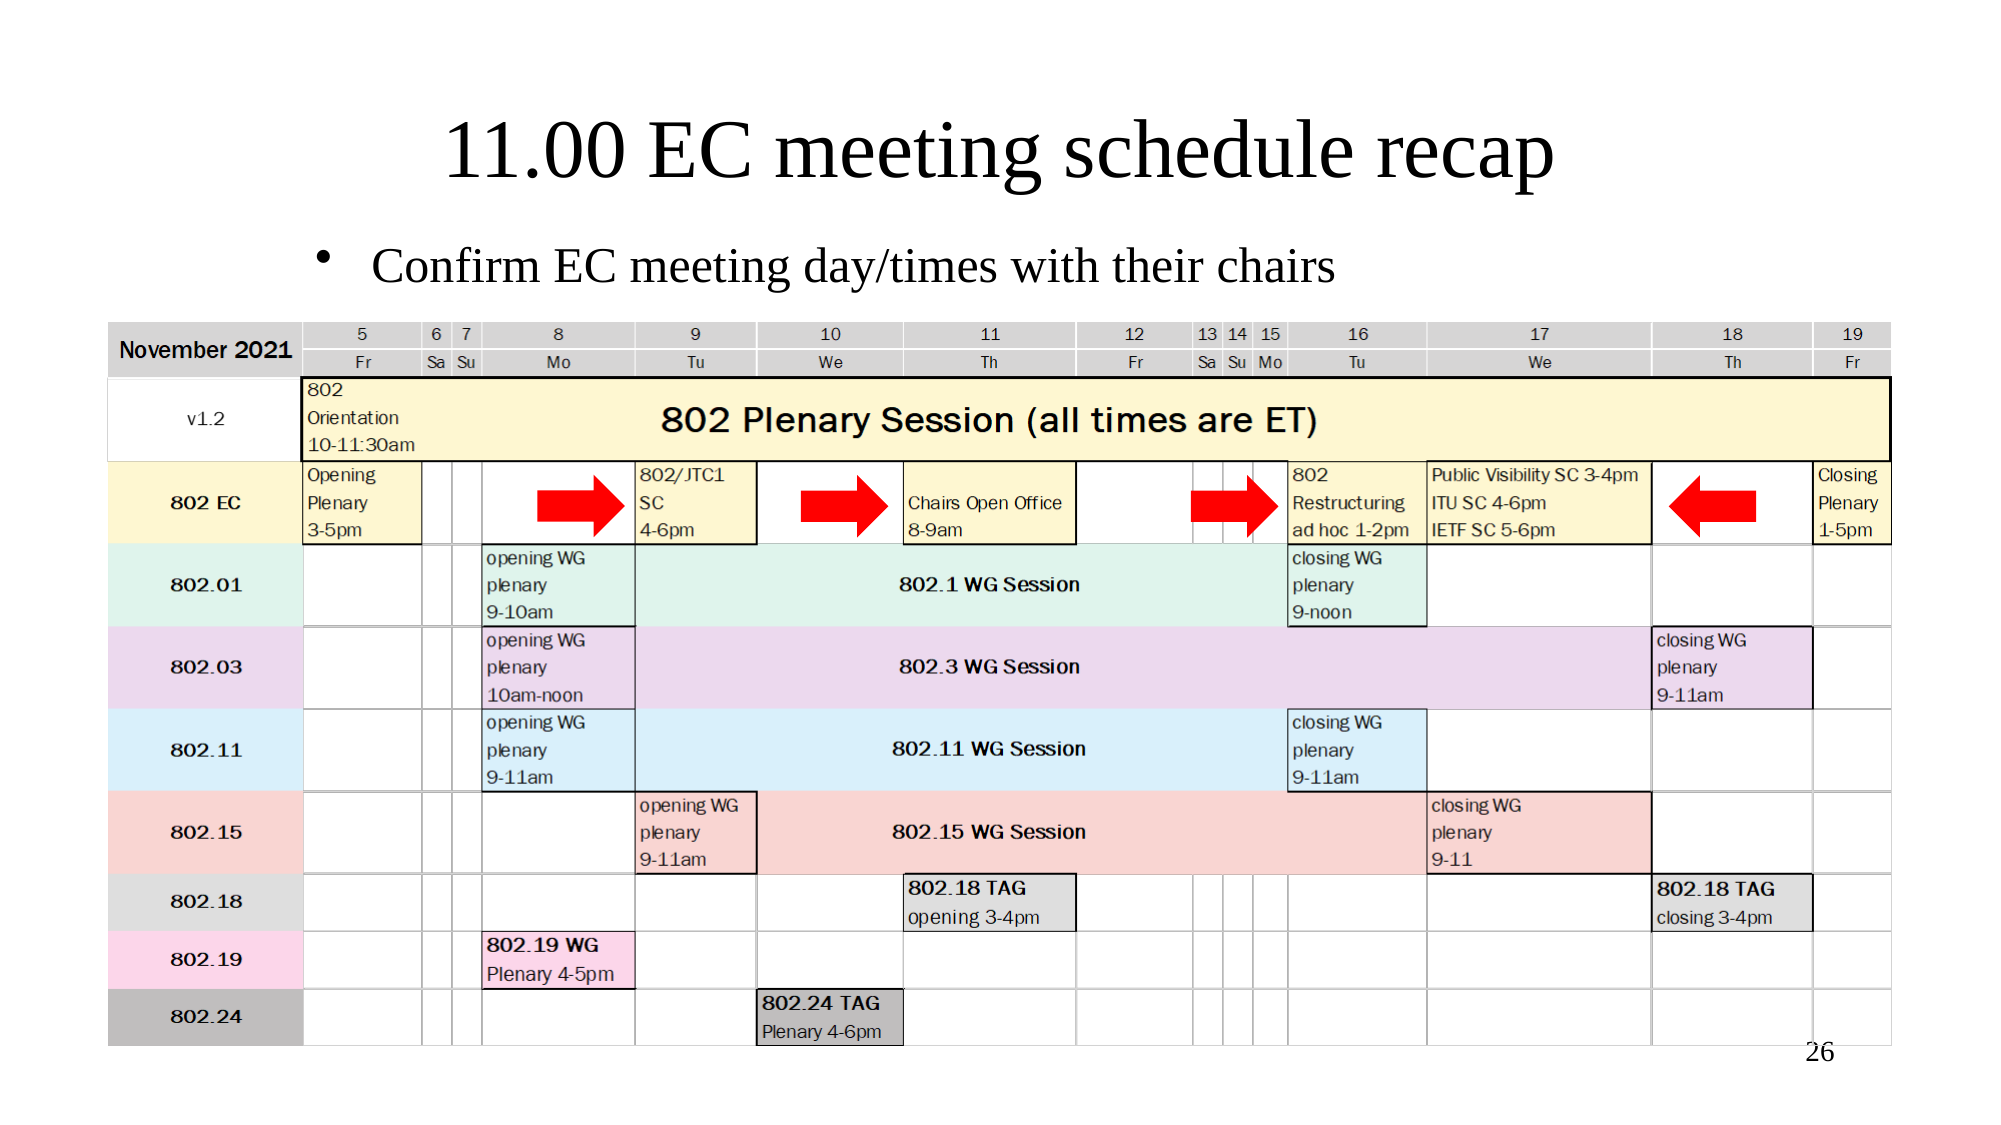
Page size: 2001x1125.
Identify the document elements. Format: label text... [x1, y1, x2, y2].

slide_number 26 [1433, 1058, 1851, 1101]
picture [107, 320, 1893, 1047]
list Confirm EC meeting day/times with their chairs [299, 224, 1713, 301]
title 11.00 EC meeting schedule recap [362, 49, 1638, 238]
